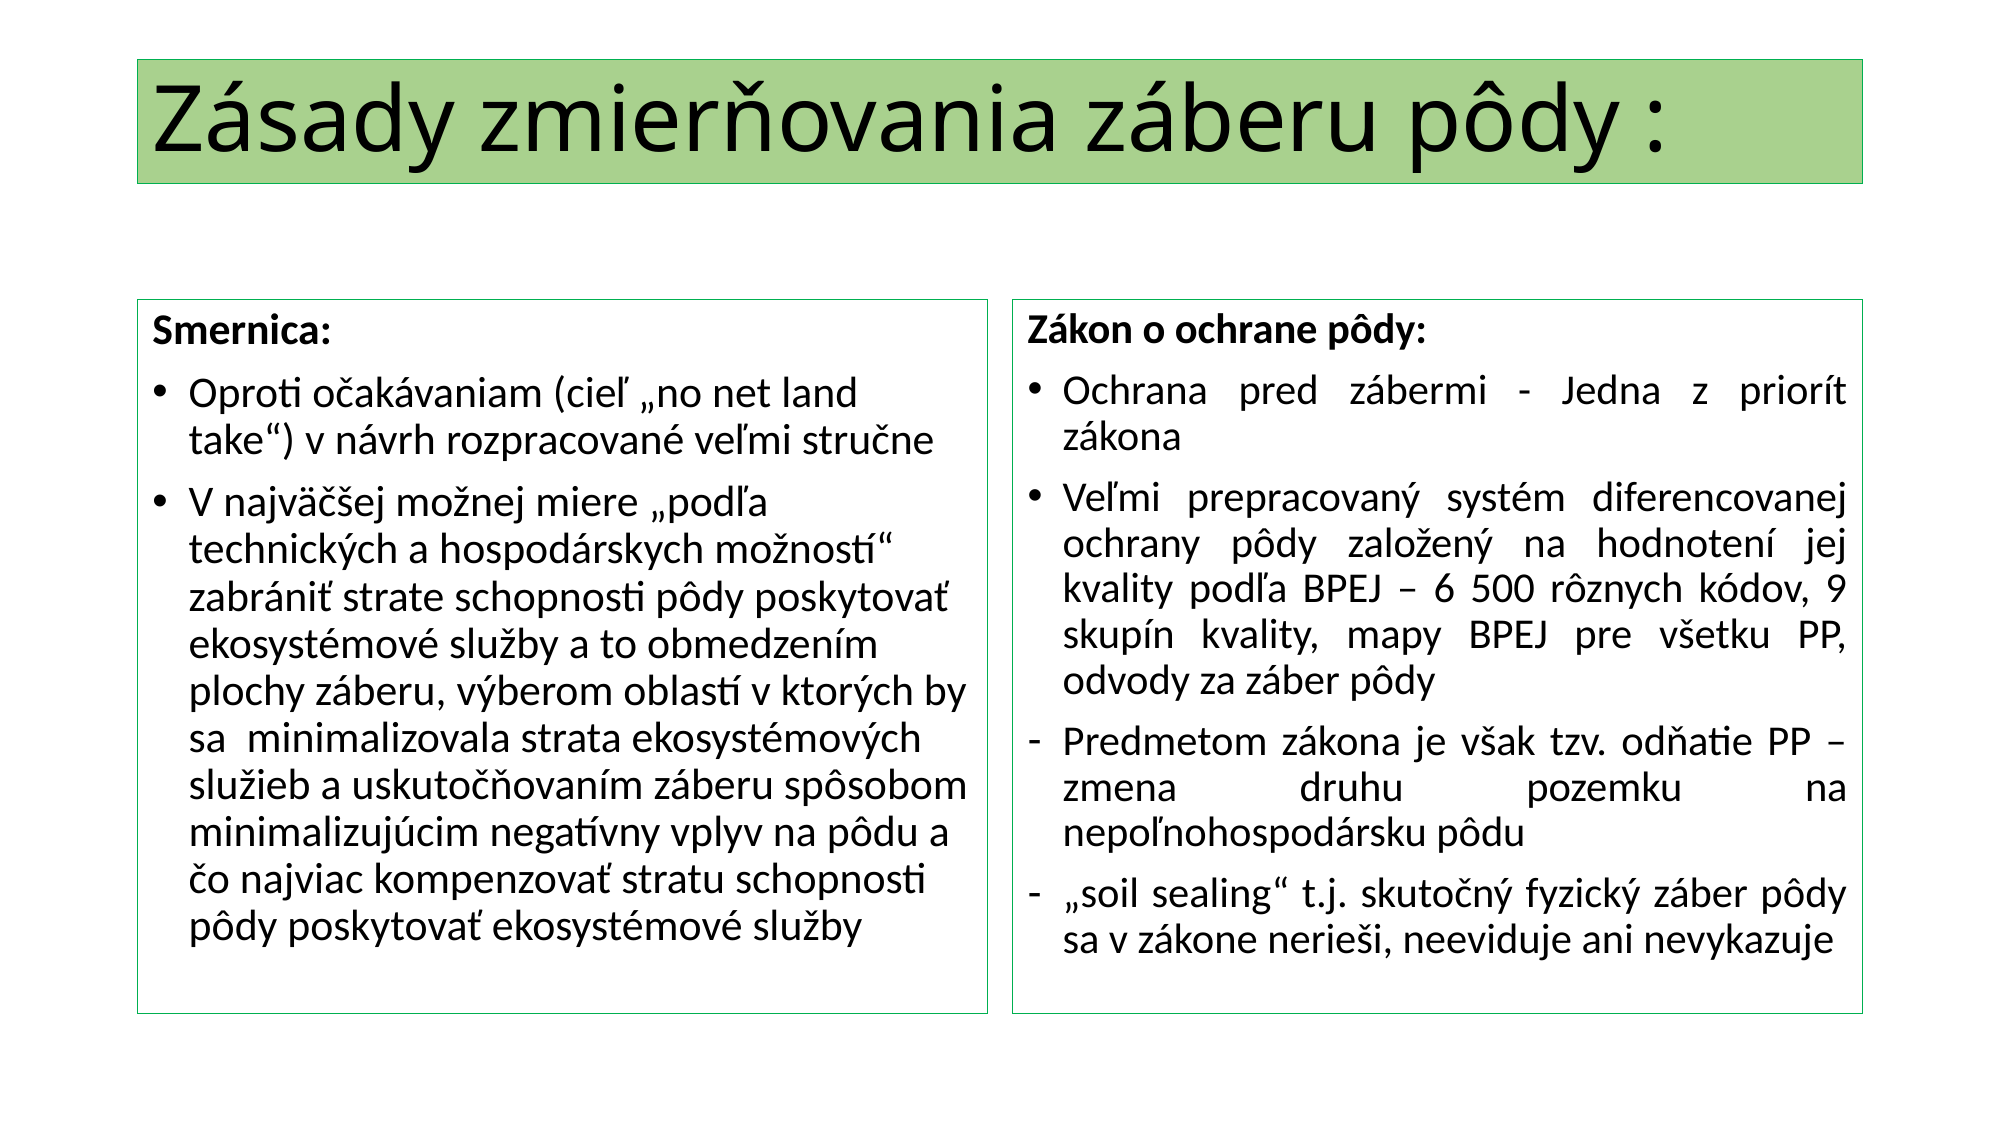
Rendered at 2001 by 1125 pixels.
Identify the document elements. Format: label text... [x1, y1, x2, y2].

list Zákon o ochrane pôdy: Ochrana pred zábermi - Jedna z priorít zákona Veľmi prepracovaný systém diferencovanej ochrany pôdy založený na hodnotení jej kvality podľa BPEJ – 6 500 rôznych kódov, 9 skupín kvality, mapy BPEJ pre všetku PP, odvody za záber pôdy Predmetom zákona je však tzv. odňatie PP – zmena druhu pozemku na nepoľnohospodársku pôdu „soil sealing“ t.j. skutočný fyzický záber pôdy sa v zákone nerieši, neeviduje ani nevykazuje [1012, 299, 1863, 1014]
title Zásady zmierňovania záberu pôdy : [137, 59, 1863, 184]
list Smernica: Oproti očakávaniam (cieľ „no net land take“) v návrh rozpracované veľmi stručne V najväčšej možnej miere „podľa technických a hospodárskych možností“ zabrániť strate schopnosti pôdy poskytovať ekosystémové služby a to obmedzením plochy záberu, výberom oblastí v ktorých by sa minimalizovala strata ekosystémových služieb a uskutočňovaním záberu spôsobom minimalizujúcim negatívny vplyv na pôdu a čo najviac kompenzovať stratu schopnosti pôdy poskytovať ekosystémové služby [137, 299, 988, 1014]
